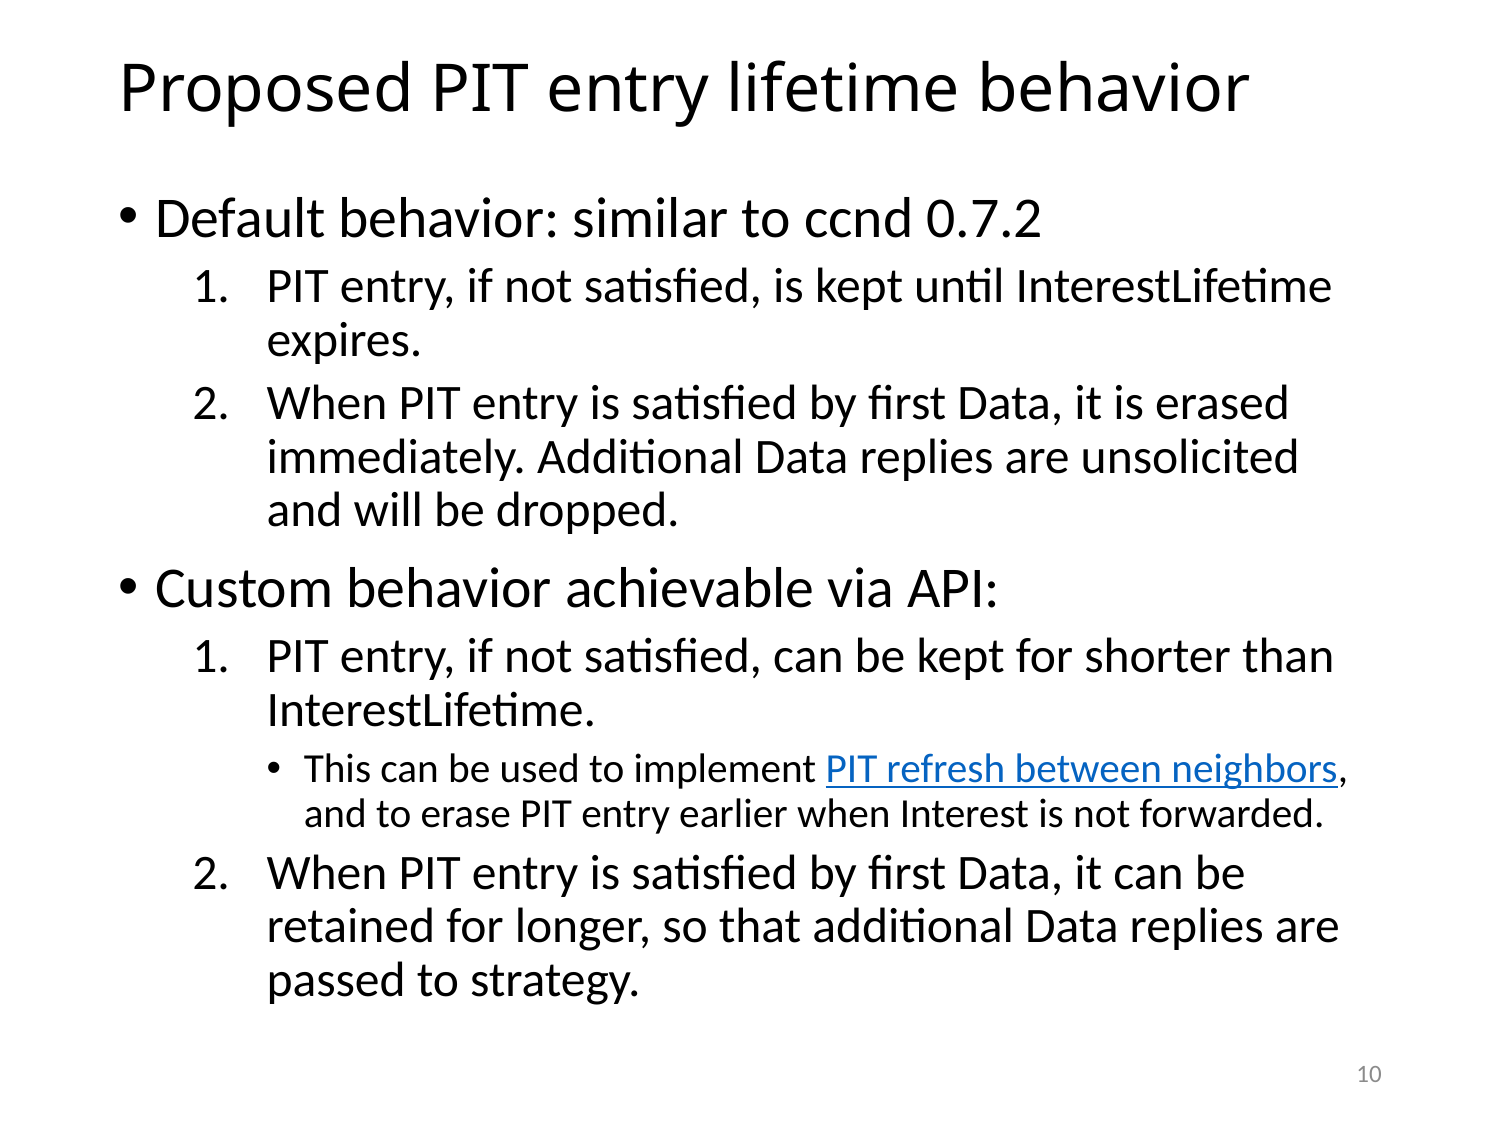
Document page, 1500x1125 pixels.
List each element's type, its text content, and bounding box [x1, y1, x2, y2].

slide_number 10 [1059, 1042, 1397, 1103]
list Default behavior: similar to ccnd 0.7.2 PIT entry, if not satisfied, is kept until InterestLifetime expires. When PIT entry is satisfied by first Data, it is erased immediately. Additional Data replies are unsolicited and will be dropped. Custom behavior achievable via API: PIT entry, if not satisfied, can be kept for shorter than InterestLifetime. This can be used to implement PIT refresh between neighbors, and to erase PIT entry earlier when Interest is not forwarded. When PIT entry is satisfied by first Data, it can be retained for longer, so that additional Data replies are passed to strategy. [103, 179, 1397, 1020]
title Proposed PIT entry lifetime behavior [103, 29, 1397, 150]
